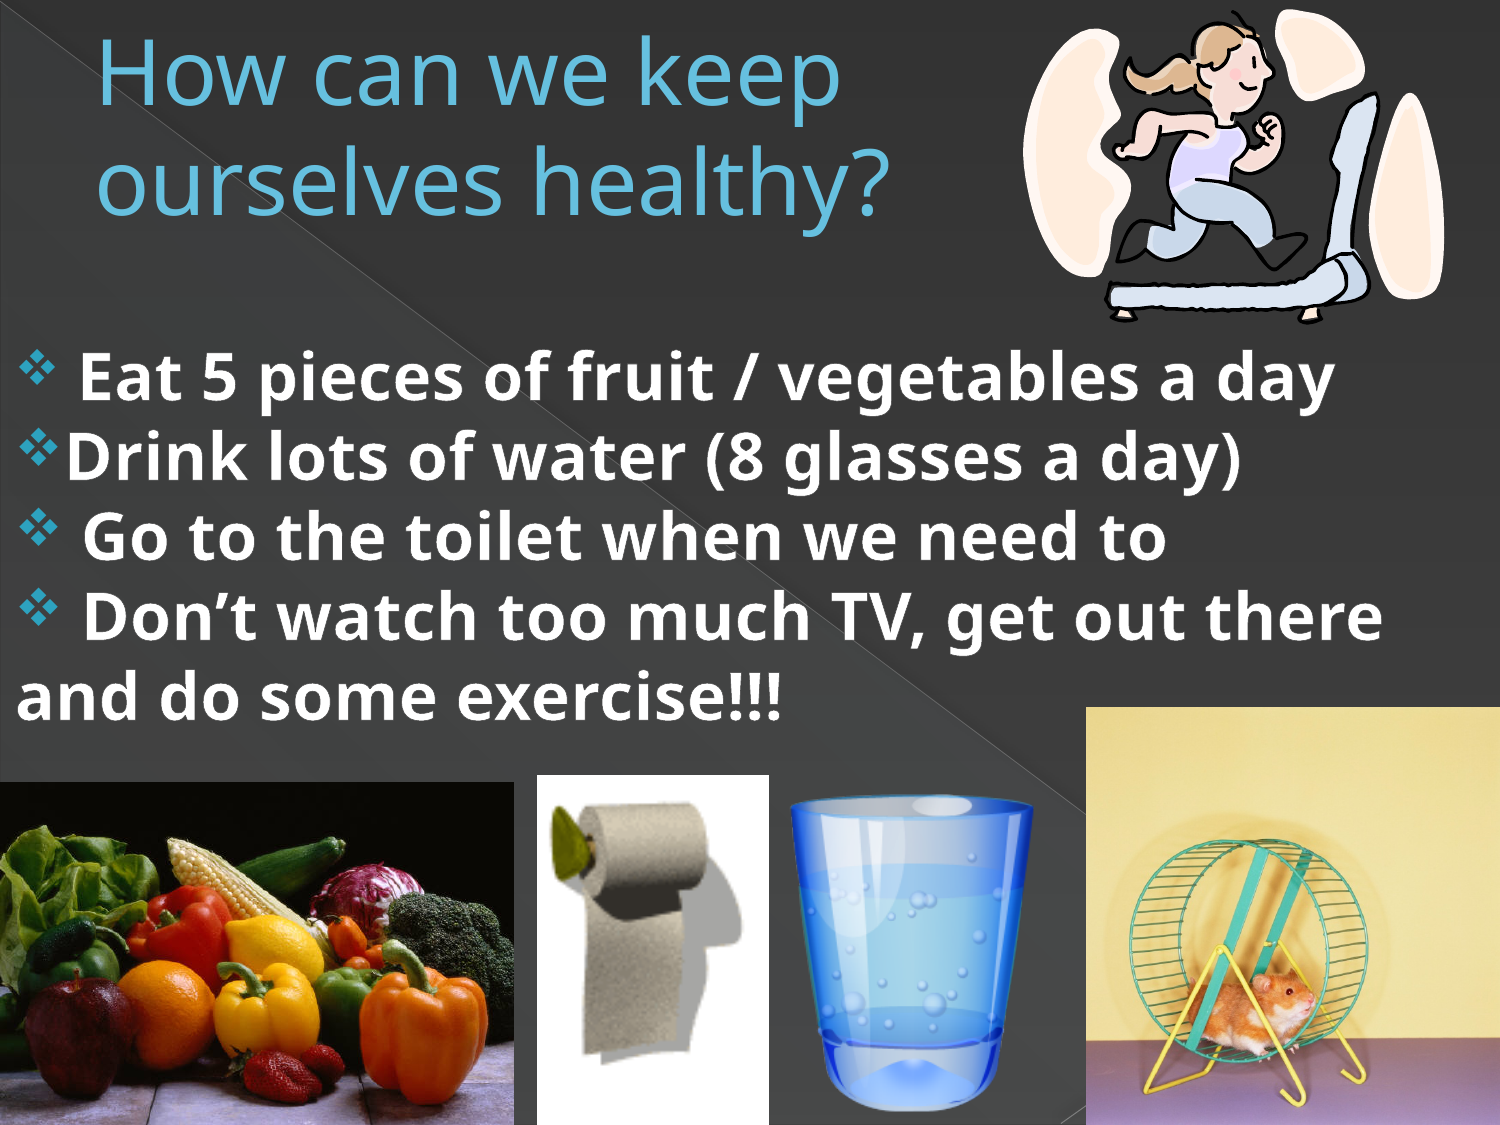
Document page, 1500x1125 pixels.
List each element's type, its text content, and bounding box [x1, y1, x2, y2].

picture [537, 707, 1500, 1125]
subtitle Eat 5 pieces of fruit / vegetables a day Drink lots of water (8 glasses a day) Go to the toilet when we need to Don’t watch too much TV, get out there and do some exercise!!! [0, 326, 1500, 764]
picture [0, 782, 514, 1125]
picture [1015, 0, 1448, 326]
title How can we keep ourselves healthy? [0, 0, 928, 242]
